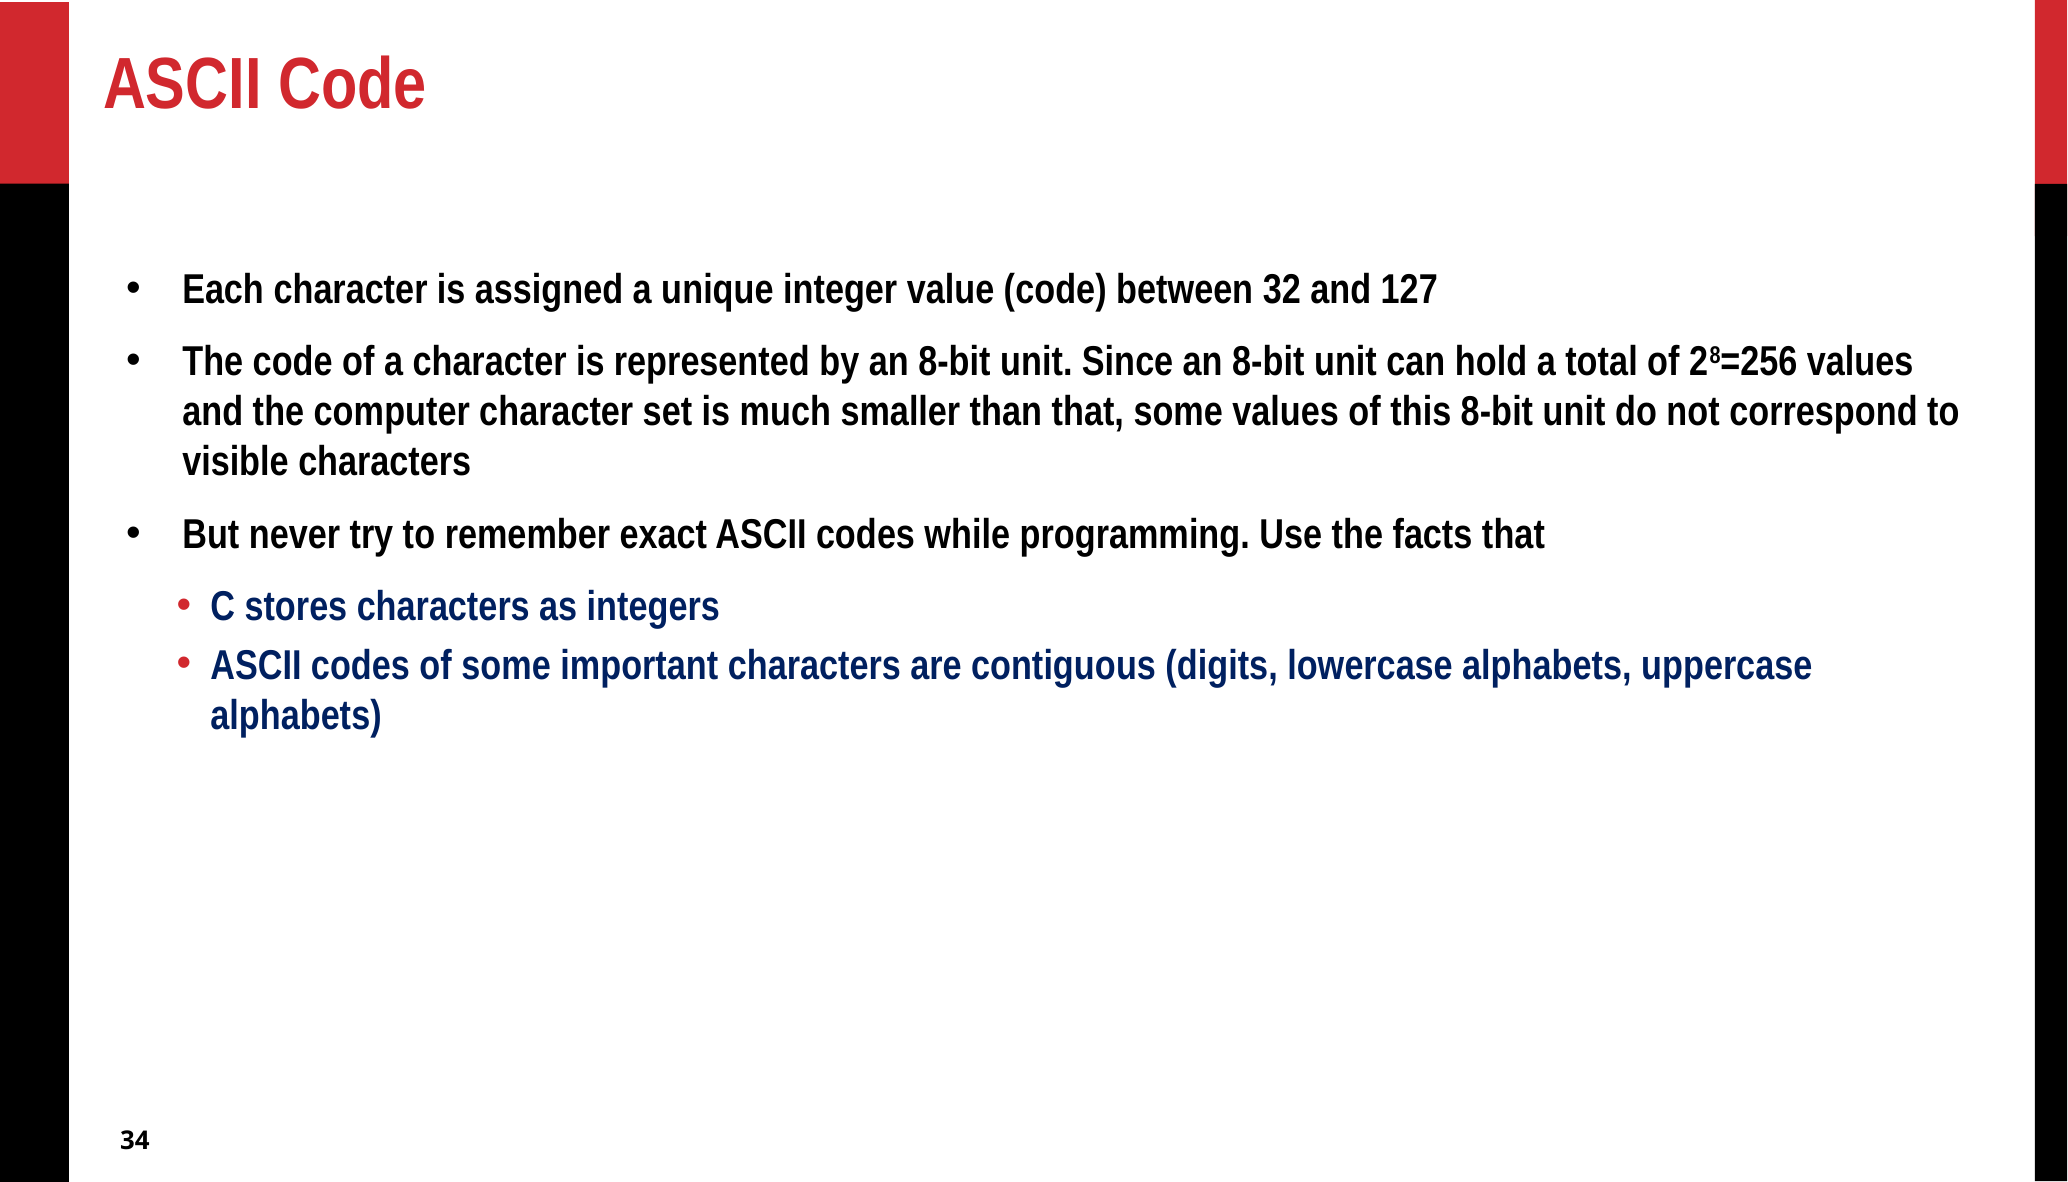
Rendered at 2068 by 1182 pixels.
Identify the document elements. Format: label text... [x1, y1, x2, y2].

list Each character is assigned a unique integer value (code) between 32 and 127 The code of a character is represented by an 8-bit unit. Since an 8-bit unit can hold a total of 28=256 values and the computer character set is much smaller than that, some values of this 8-bit unit do not correspond to visible characters But never try to remember exact ASCII codes while programming. Use the facts that C stores characters as integers ASCII codes of some important characters are contiguous (digits, lowercase alphabets, uppercase alphabets) [109, 253, 1997, 1051]
slide_number ‹#› [103, 1115, 1361, 1168]
title ASCII Code [86, 26, 2016, 132]
